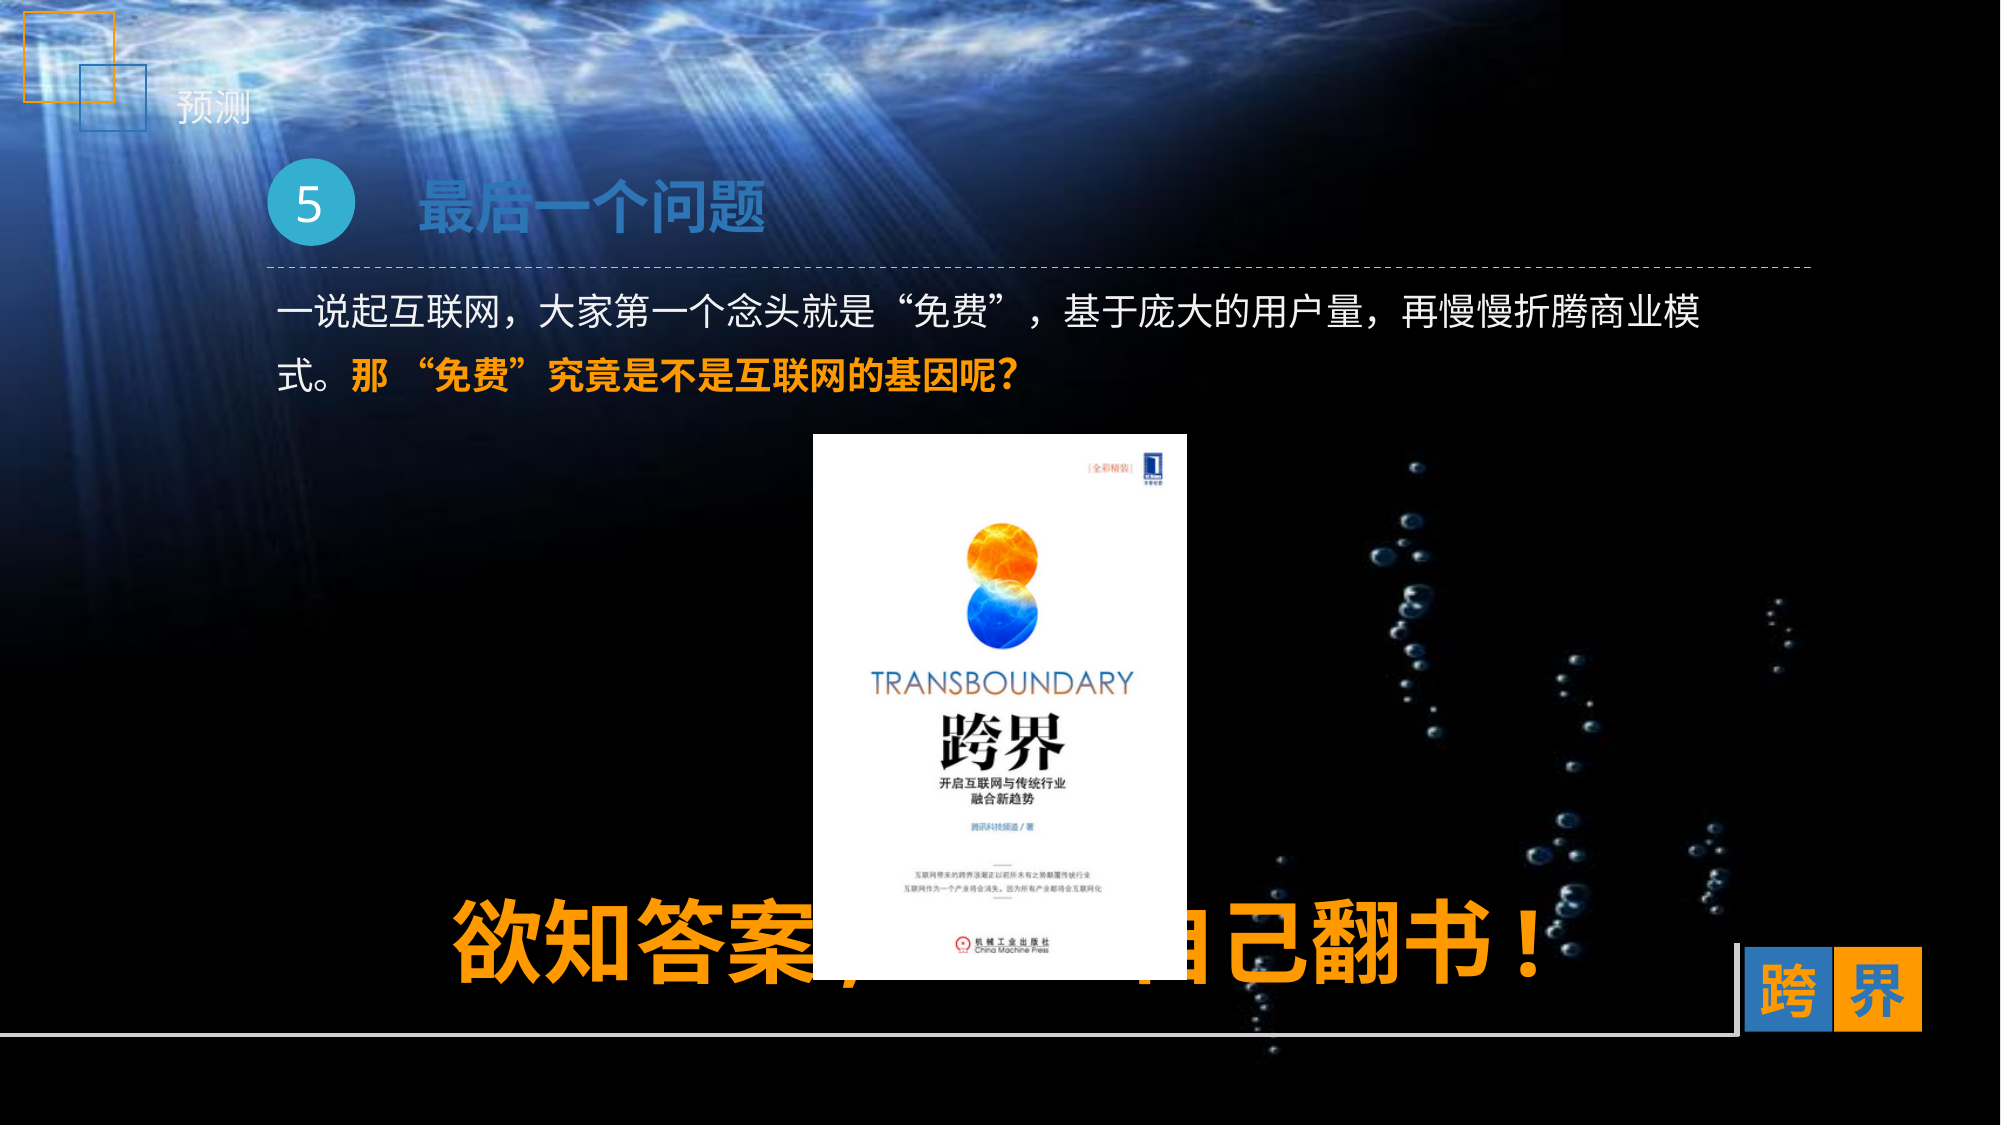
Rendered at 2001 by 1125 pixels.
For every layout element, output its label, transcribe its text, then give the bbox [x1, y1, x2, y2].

text_box 欲知答案, 自己翻书! [437, 877, 1557, 1048]
text_box 预测 [161, 76, 267, 137]
picture [0, 0, 2001, 1125]
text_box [267, 158, 1815, 250]
text_box 一说起互联网，大家第一个念头就是“免费”，基于庞大的用户量，再慢慢折腾商业模式。那 “免费”究竟是不是互联网的基因呢？ [261, 267, 1733, 406]
